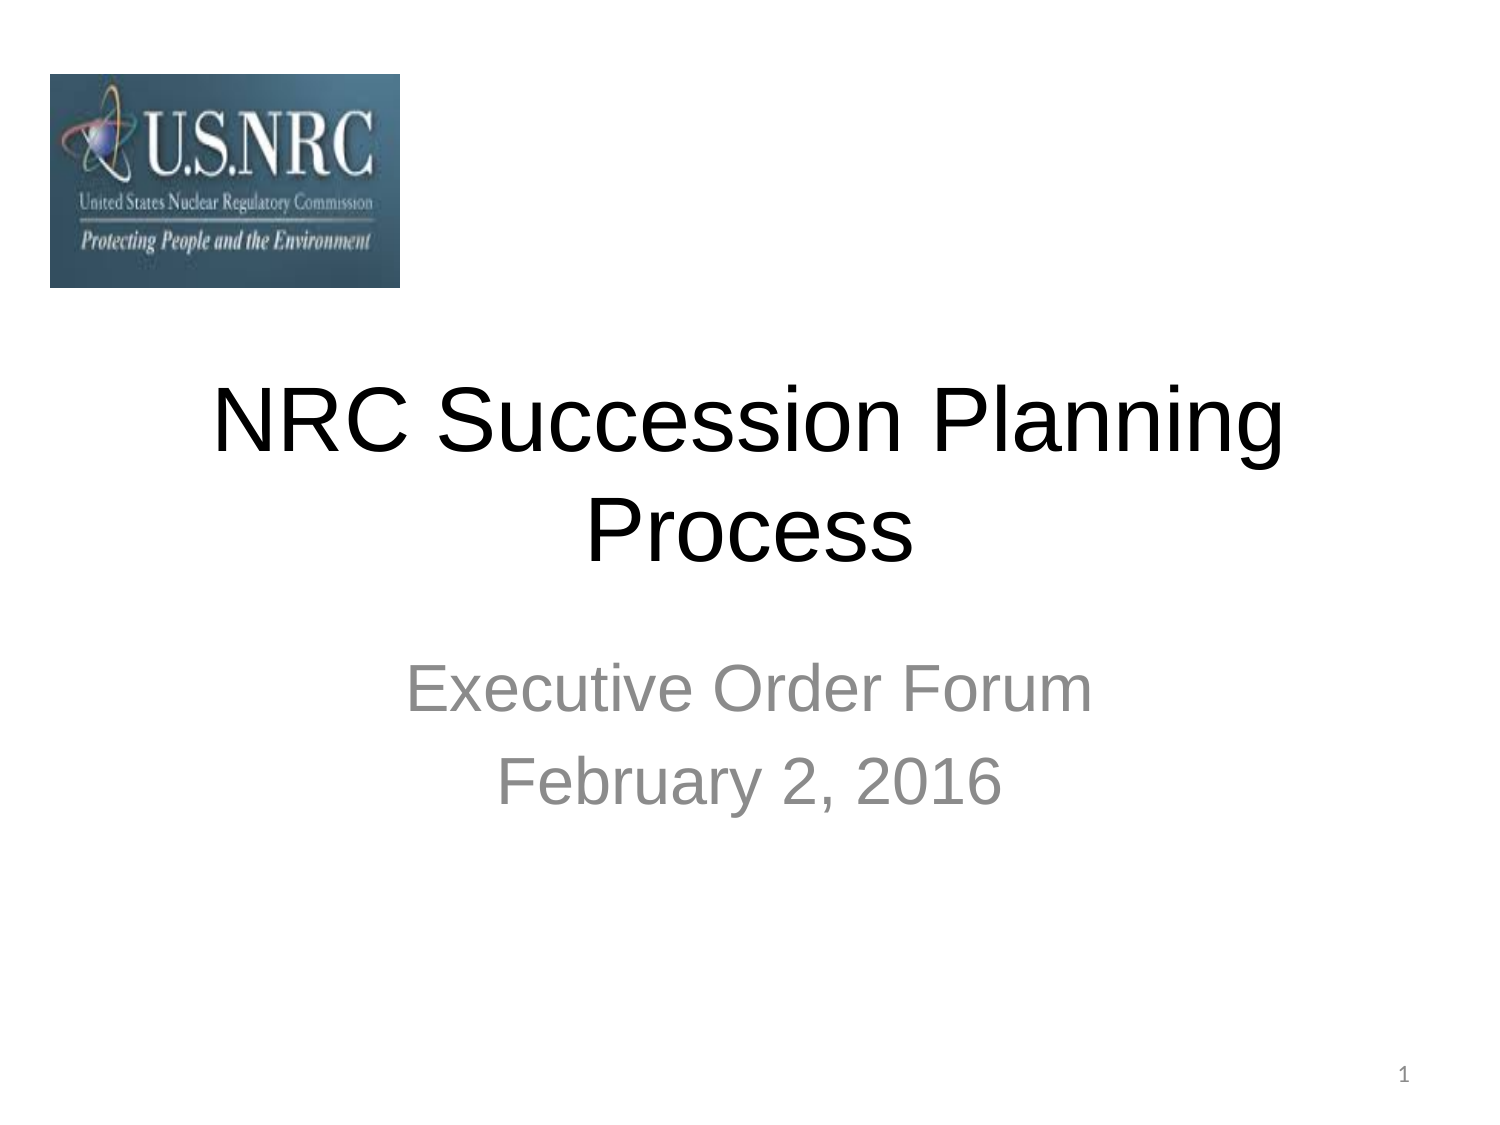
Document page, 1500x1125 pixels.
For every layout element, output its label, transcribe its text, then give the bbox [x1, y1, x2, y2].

subtitle Executive Order Forum February 2, 2016 [225, 637, 1275, 925]
title NRC Succession Planning Process [112, 349, 1388, 591]
slide_number 0 [1074, 1042, 1425, 1103]
picture [49, 74, 401, 288]
